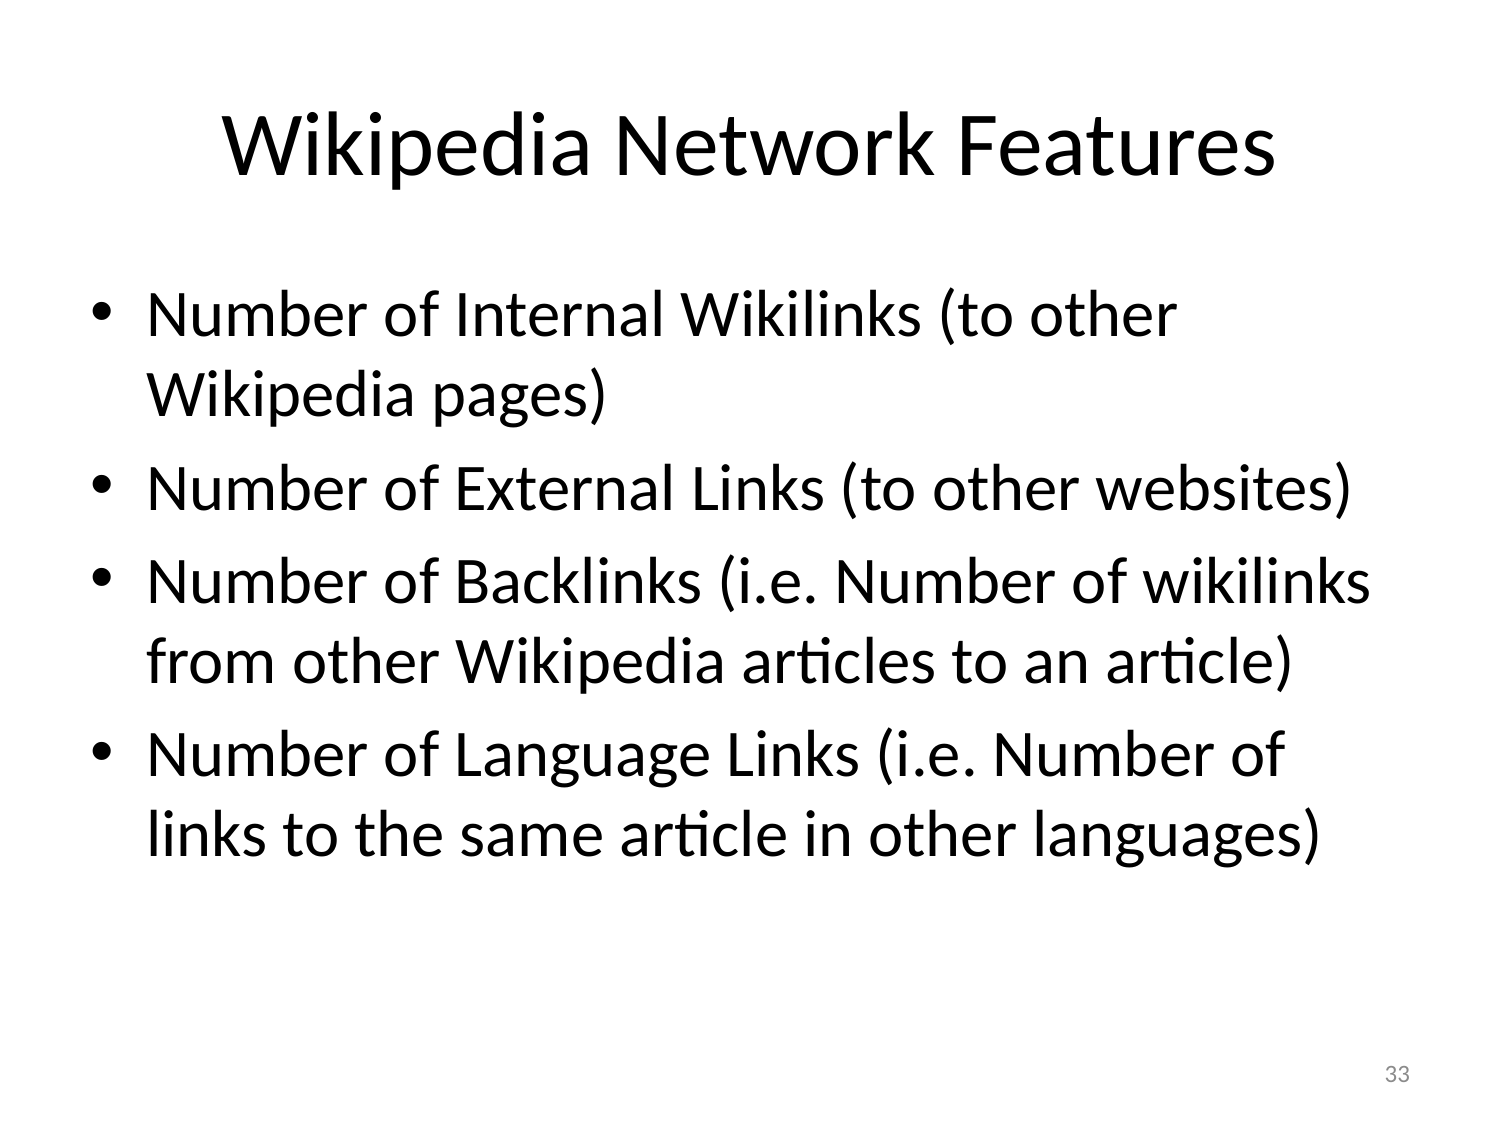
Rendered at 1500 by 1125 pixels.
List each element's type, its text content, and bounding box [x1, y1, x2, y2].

list Number of Internal Wikilinks (to other Wikipedia pages) Number of External Links (to other websites) Number of Backlinks (i.e. Number of wikilinks from other Wikipedia articles to an article) Number of Language Links (i.e. Number of links to the same article in other languages) [75, 262, 1425, 1005]
slide_number 33 [1074, 1042, 1425, 1103]
title Wikipedia Network Features [75, 45, 1425, 233]
